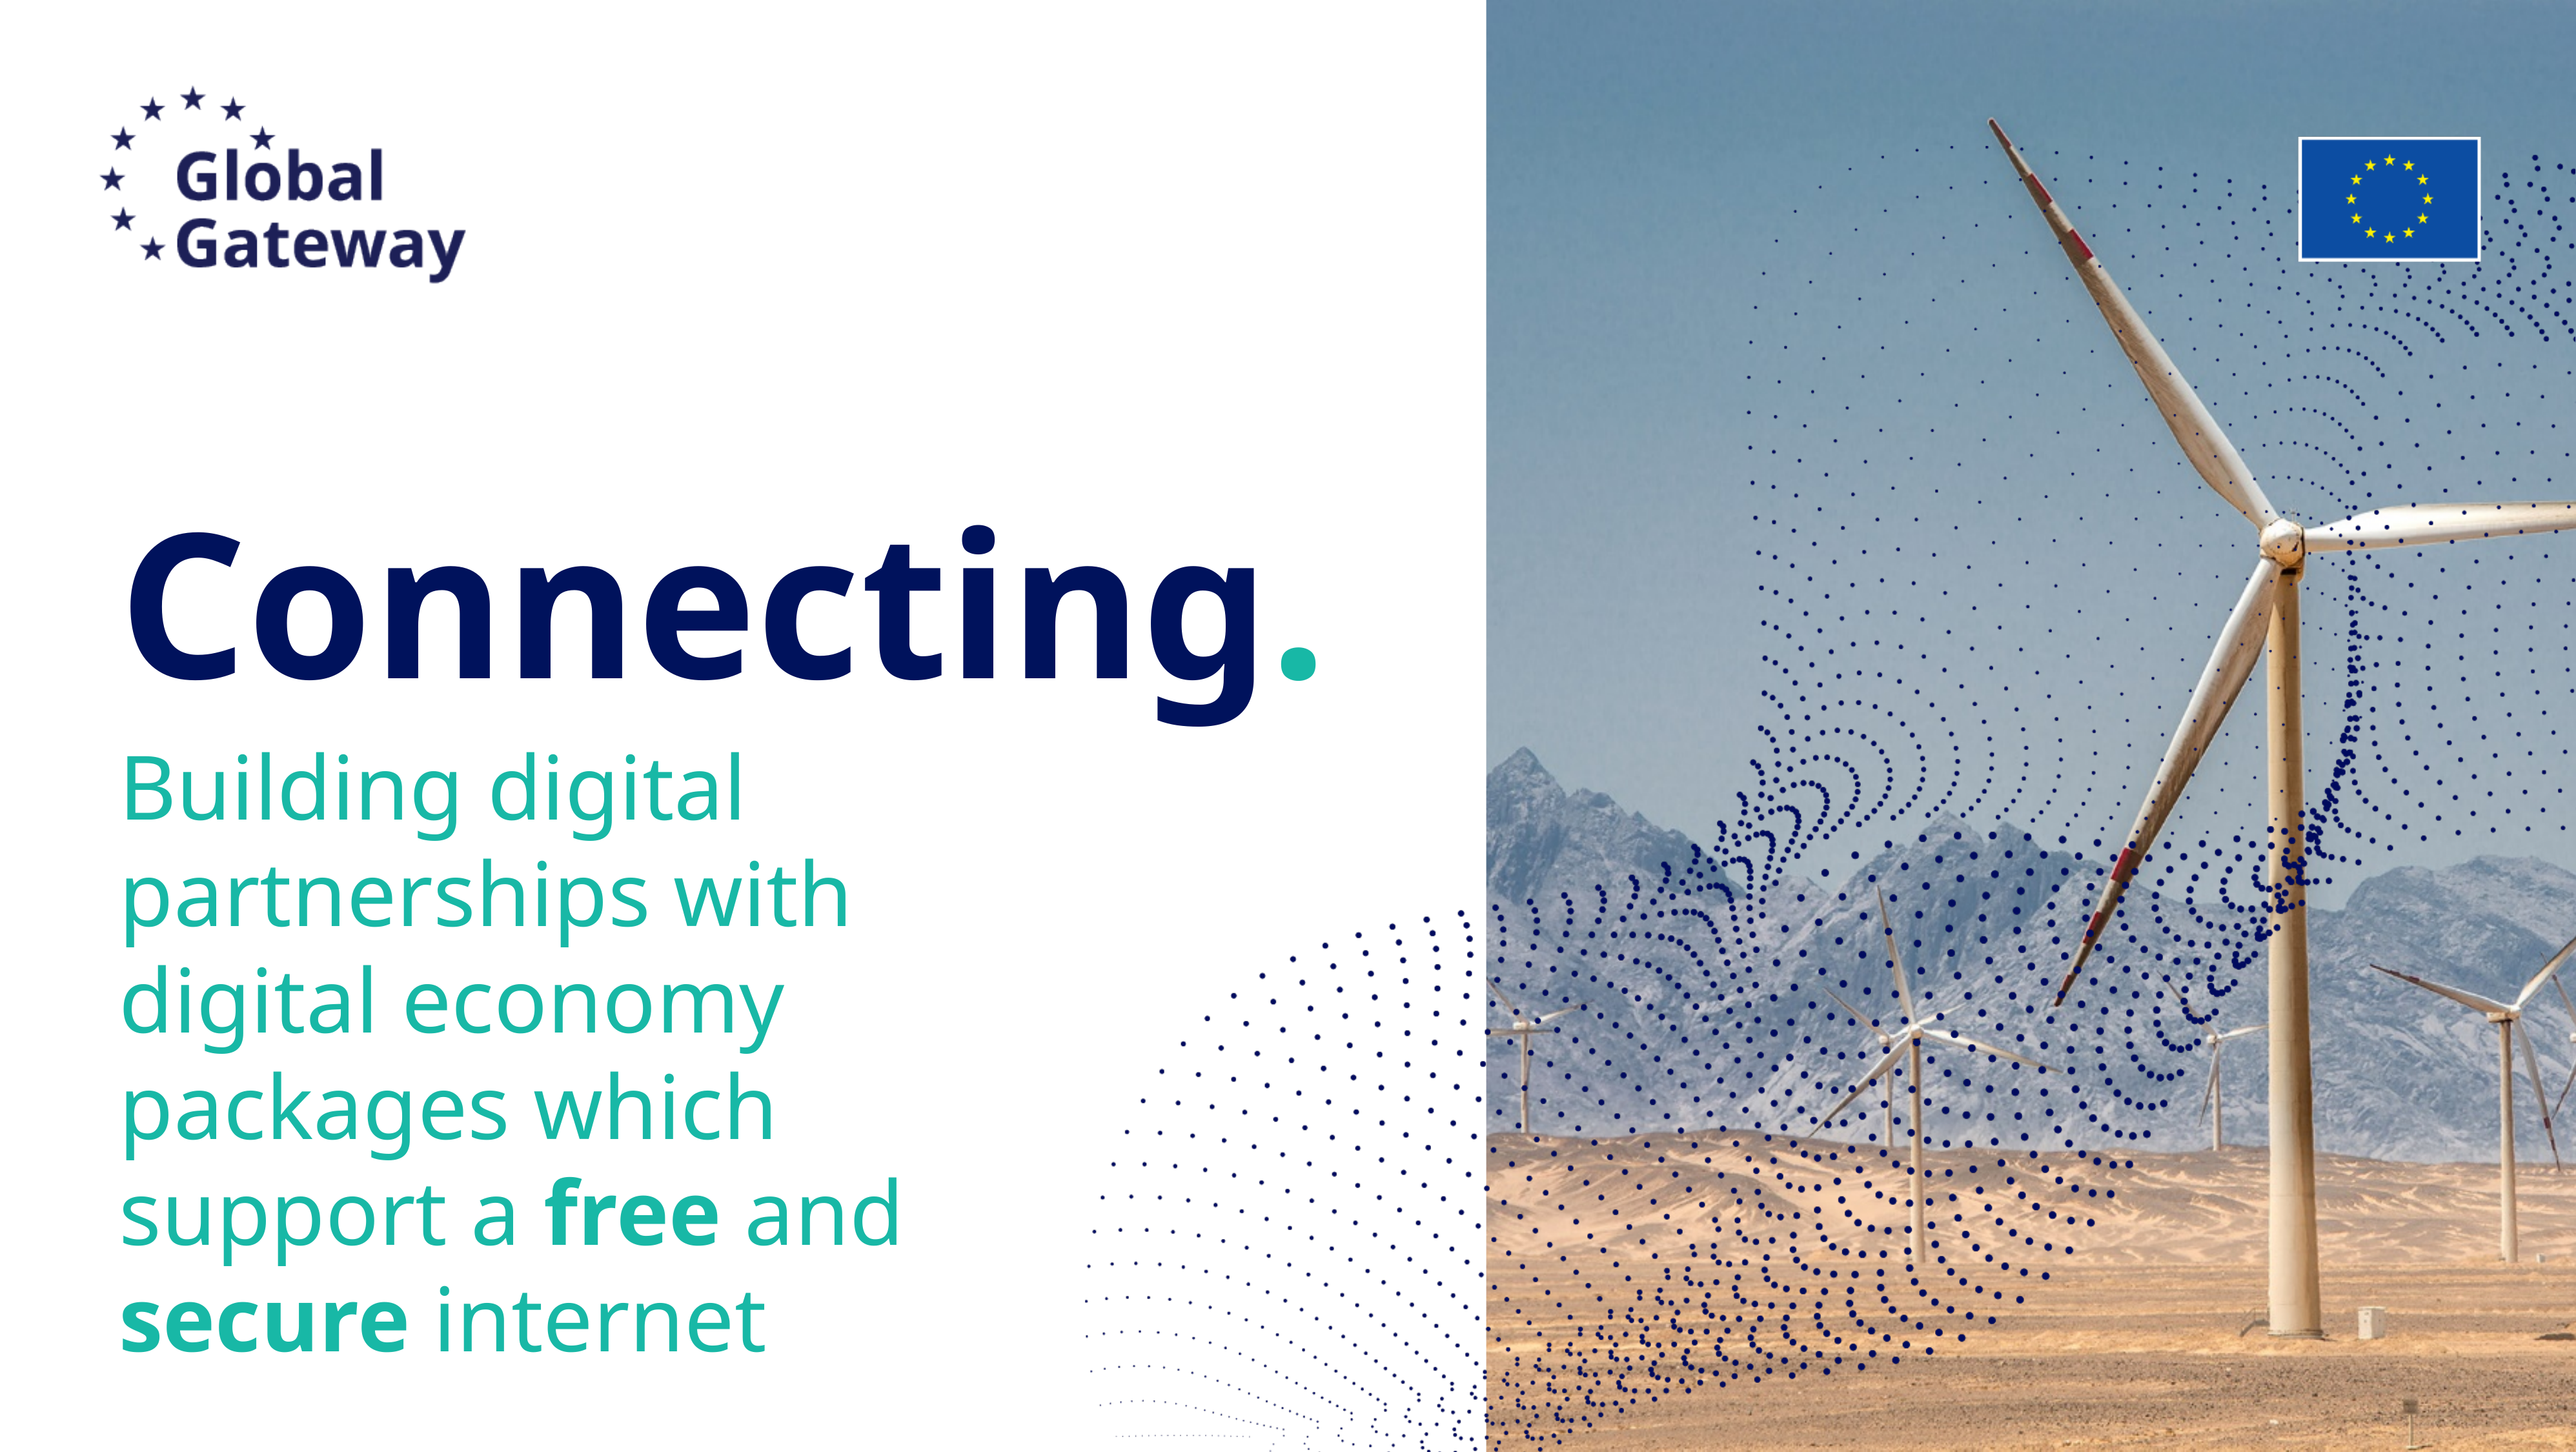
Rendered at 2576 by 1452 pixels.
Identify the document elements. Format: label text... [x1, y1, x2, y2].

text_box Building digital partnerships with digital economy packages which support a free and secure internet [109, 726, 886, 1375]
picture [71, 54, 498, 310]
text_box Connecting. [109, 472, 886, 724]
picture [886, 0, 2576, 1452]
